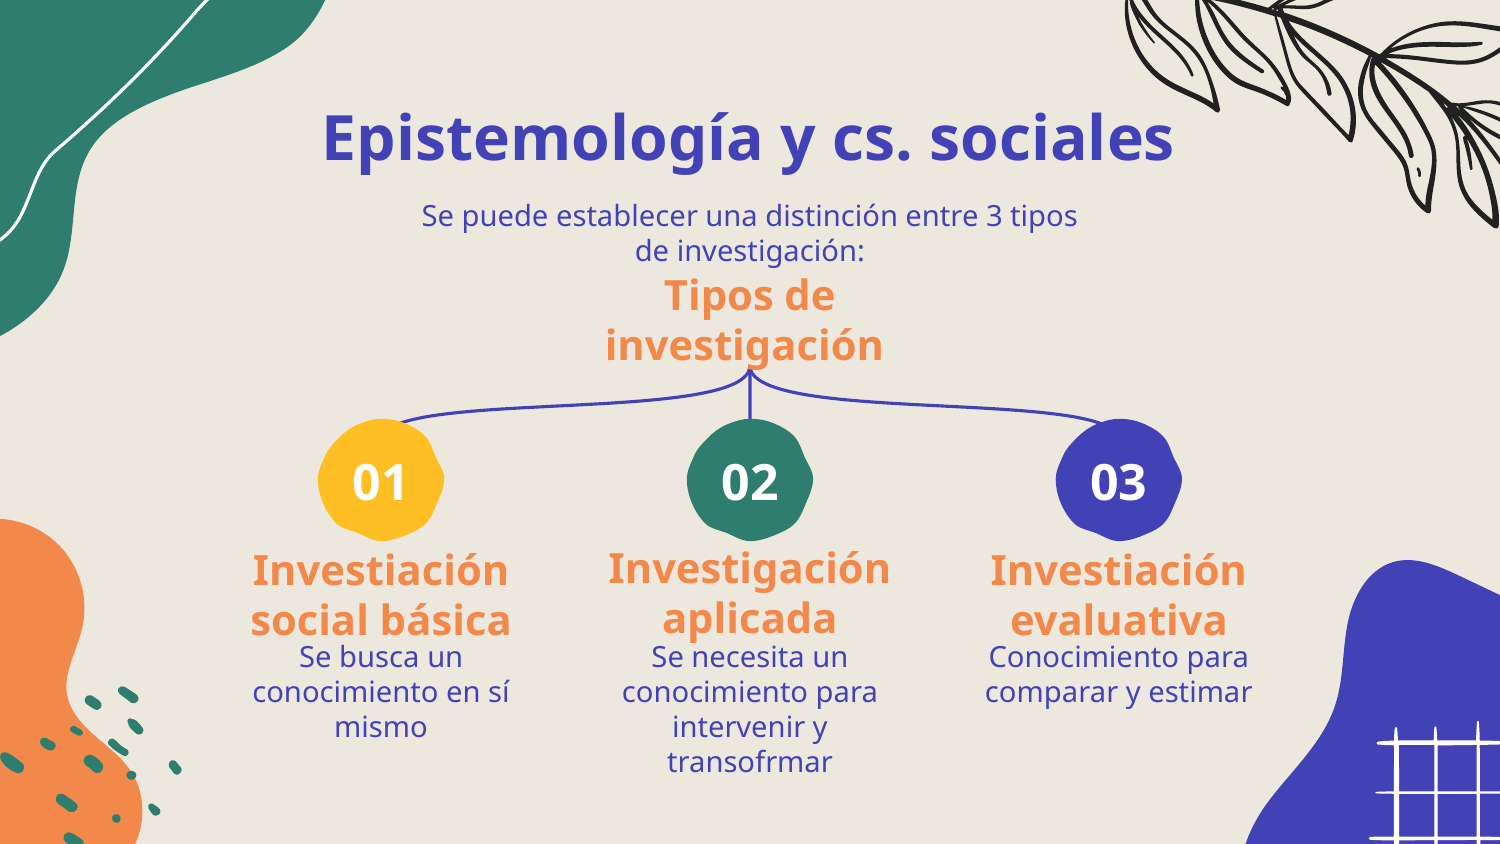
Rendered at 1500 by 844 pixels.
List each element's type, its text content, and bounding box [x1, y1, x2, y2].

text_box [705, 418, 798, 440]
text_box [896, 218, 972, 588]
title Investiación social básica [221, 565, 541, 623]
text_box [333, 520, 429, 542]
text_box 03 [1057, 440, 1181, 520]
text_box [1071, 520, 1167, 542]
title Tipos de investigación [608, 271, 891, 366]
text_box [336, 418, 429, 440]
text_box [1074, 418, 1166, 440]
text_box 01 [319, 440, 443, 520]
text_box [702, 520, 798, 542]
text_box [527, 218, 604, 588]
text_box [712, 402, 788, 406]
subtitle Se puede establecer una distinción entre 3 tipos de investigación: [398, 182, 1102, 296]
text_box 02 [688, 440, 812, 520]
subtitle Se necesita un conocimiento para intervenir y transofrmar [590, 623, 910, 737]
title Investiación evaluativa [959, 565, 1279, 623]
title Investigación aplicada [590, 565, 910, 619]
title Epistemología y cs. sociales [116, 88, 1381, 183]
subtitle Se busca un conocimiento en sí mismo [221, 623, 541, 778]
subtitle Conocimiento para comparar y estimar [959, 623, 1279, 737]
